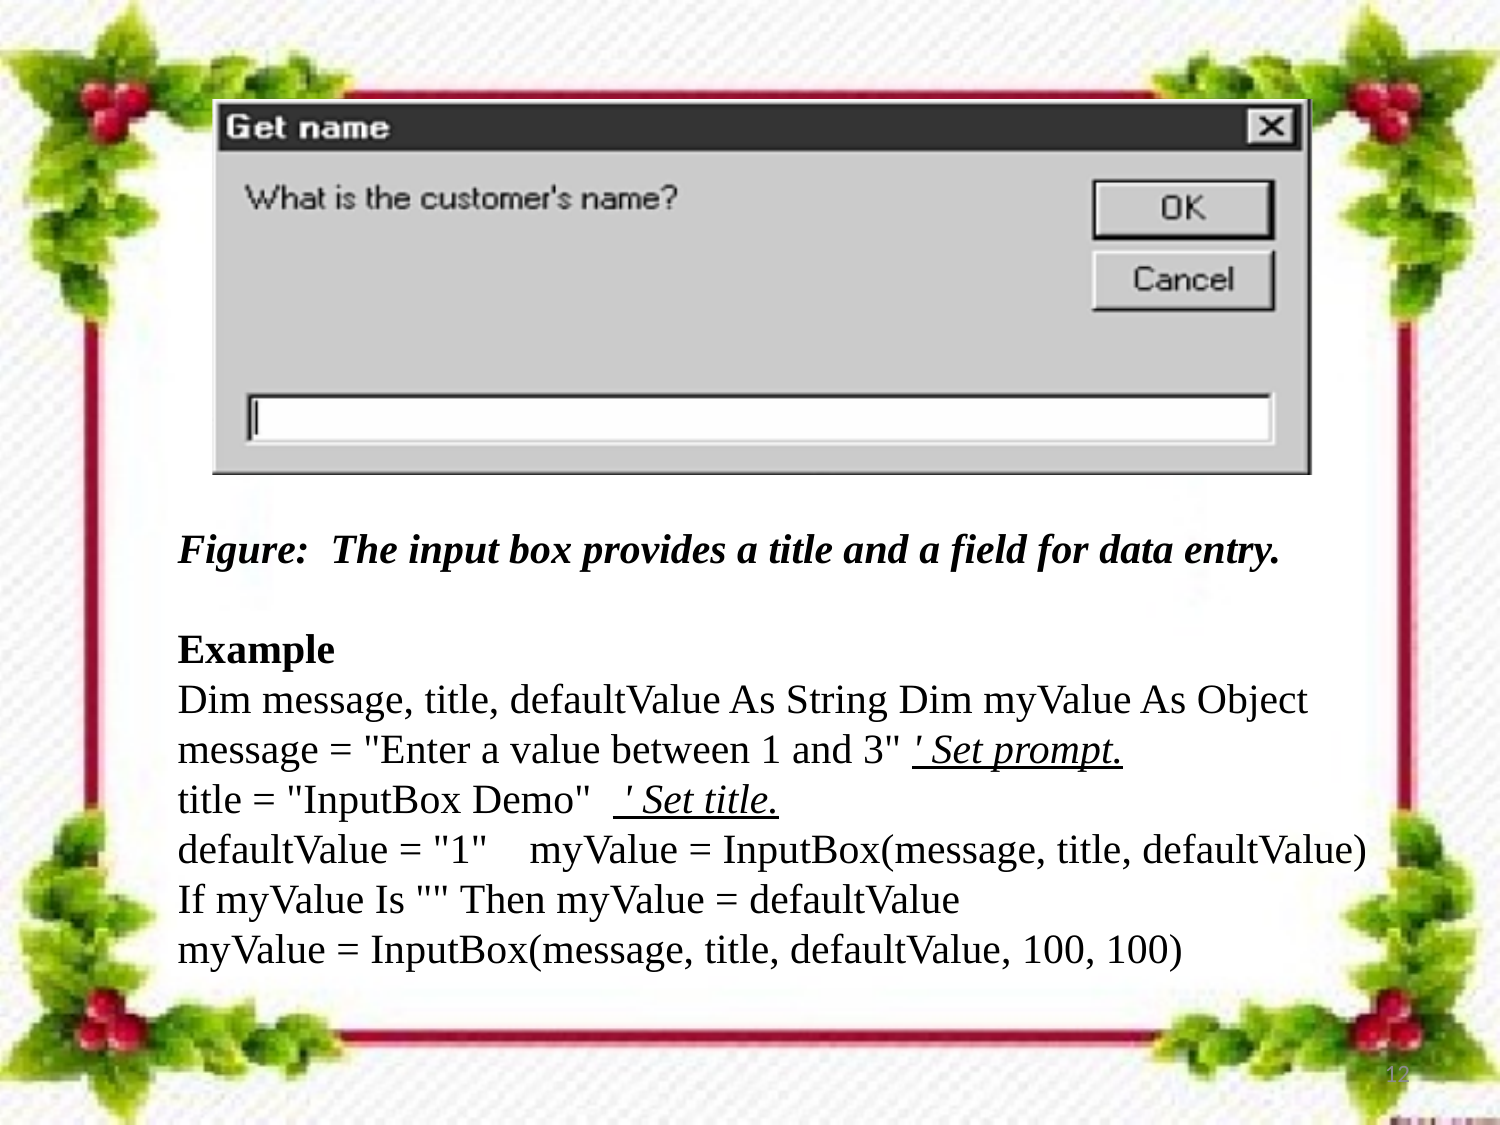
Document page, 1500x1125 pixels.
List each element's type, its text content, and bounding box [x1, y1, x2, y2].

picture [0, 0, 1500, 1125]
text_box Figure: The input box provides a title and a field for data entry. Example Dim message, title, defaultValue As String Dim myValue As Object message = "Enter a value between 1 and 3" ' Set prompt. title = "InputBox Demo" ' Set title. defaultValue = "1" myValue = InputBox(message, title, defaultValue) If myValue Is "" Then myValue = defaultValue myValue = InputBox(message, title, defaultValue, 100, 100) [162, 514, 1413, 973]
slide_number 12 [1074, 1042, 1425, 1103]
